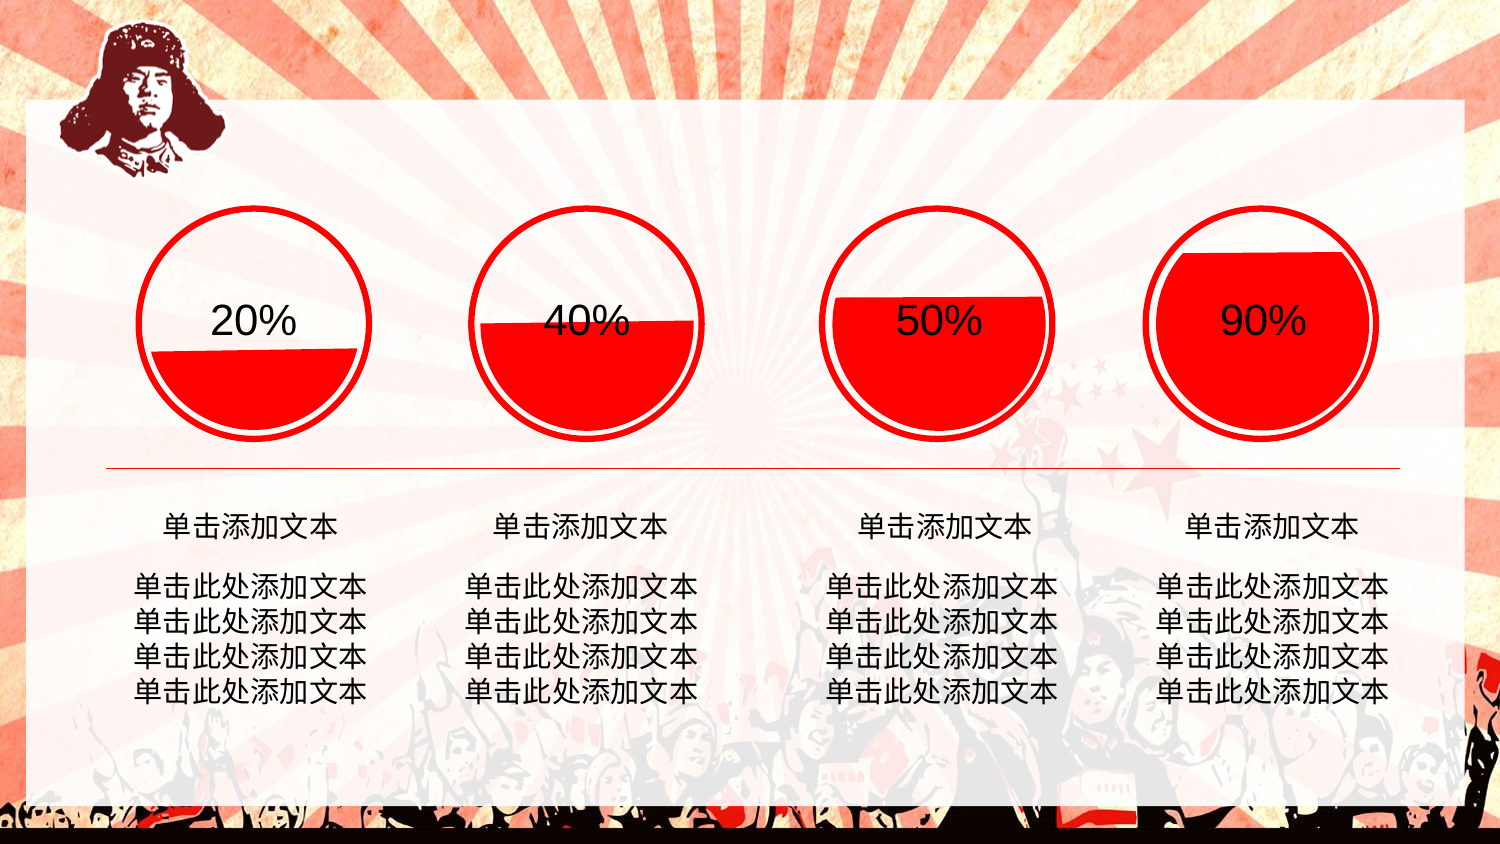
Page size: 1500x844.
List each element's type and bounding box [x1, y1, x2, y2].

text_box [822, 208, 1053, 439]
text_box [112, 501, 390, 718]
text_box [1145, 208, 1376, 439]
text_box [1134, 501, 1412, 718]
text_box [442, 501, 720, 718]
picture [0, 0, 1500, 844]
text_box [803, 501, 1081, 718]
text_box [471, 208, 702, 439]
text_box [138, 208, 369, 439]
